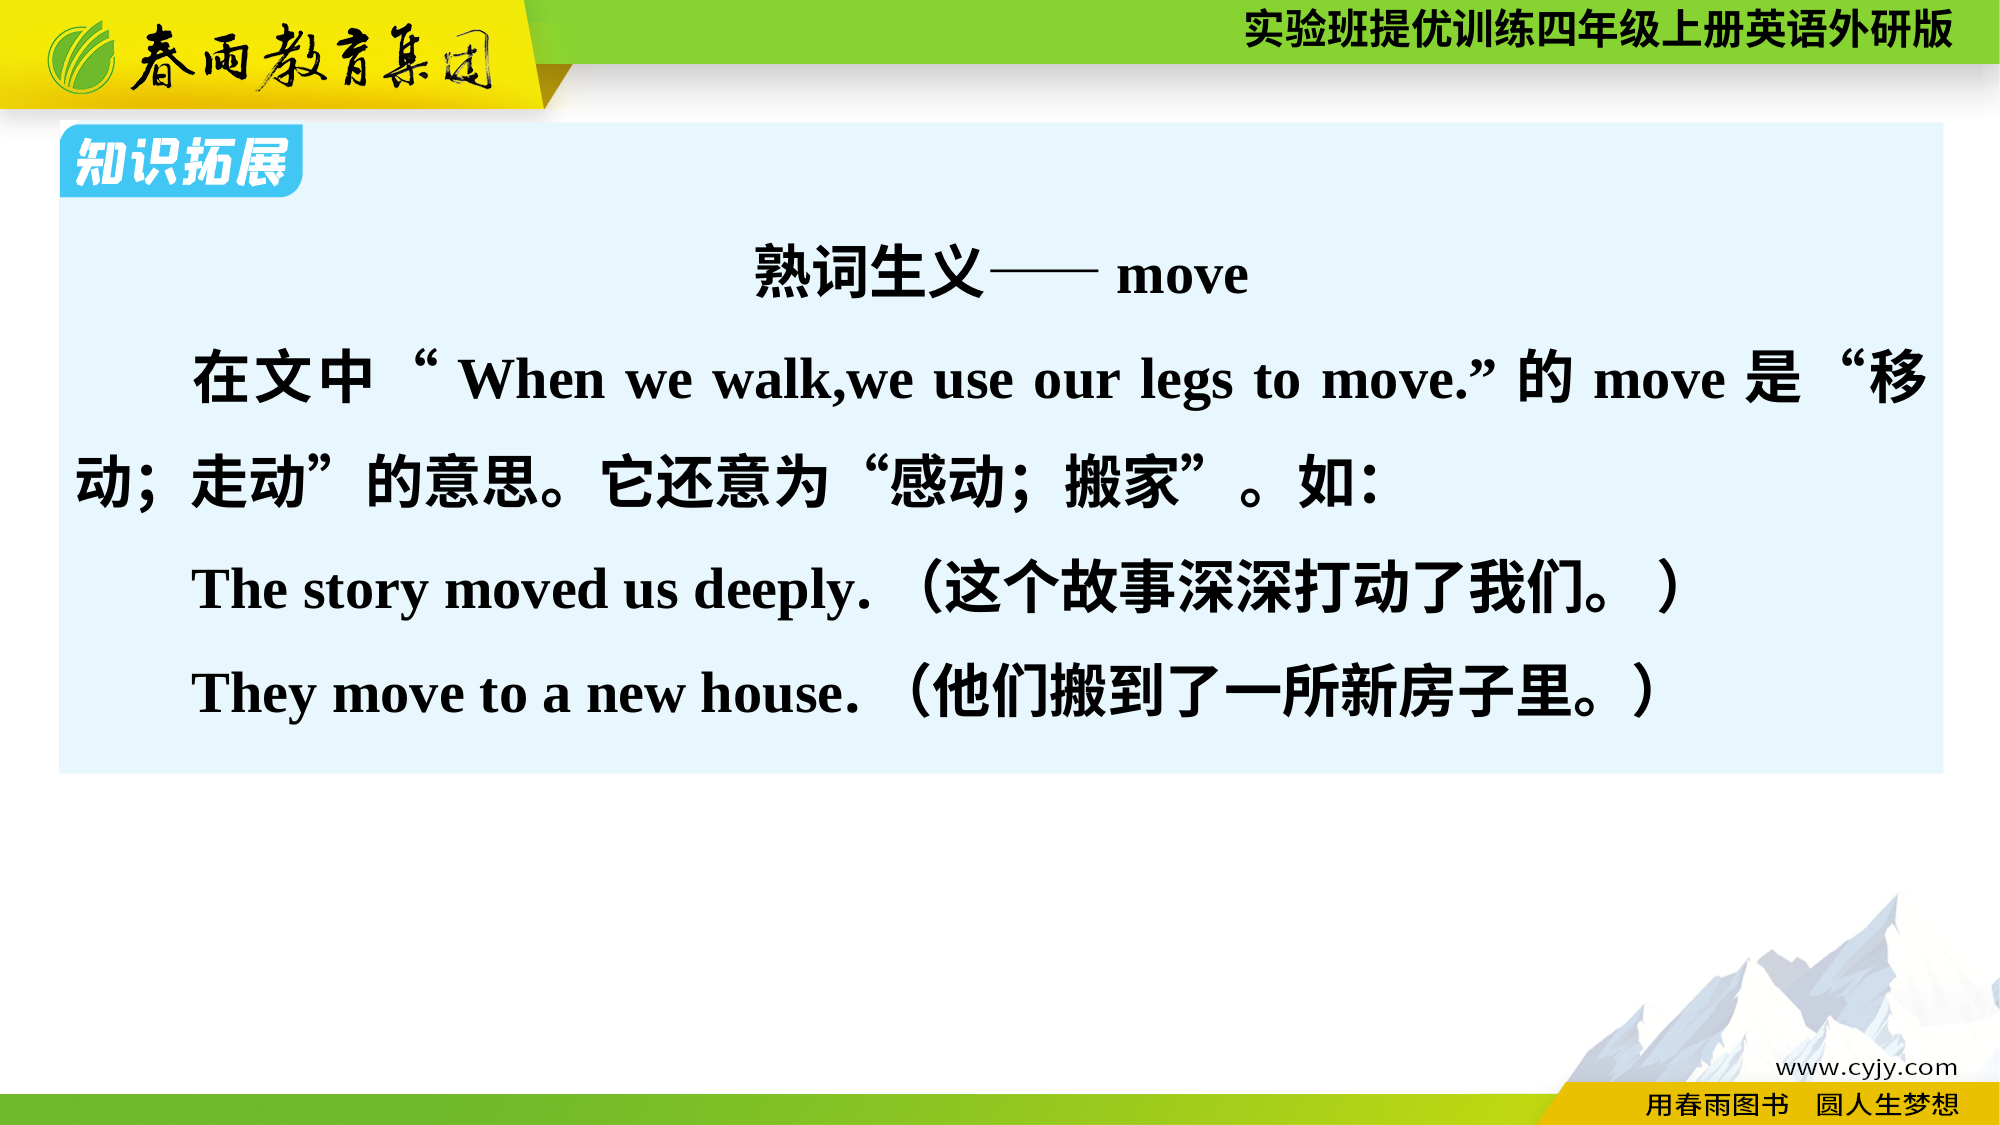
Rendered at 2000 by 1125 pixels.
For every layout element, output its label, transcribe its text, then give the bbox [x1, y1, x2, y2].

picture [0, 0, 2000, 1125]
list 熟词生义——move 在文中“When we walk,we use our legs to move.”的move是“移动；走动”的意思。它还意为“感动；搬家”。如： The story moved us deeply.（这个故事深深打动了我们。 ） They move to a new house.（他们搬到了一所新房子里。） [59, 122, 1944, 774]
